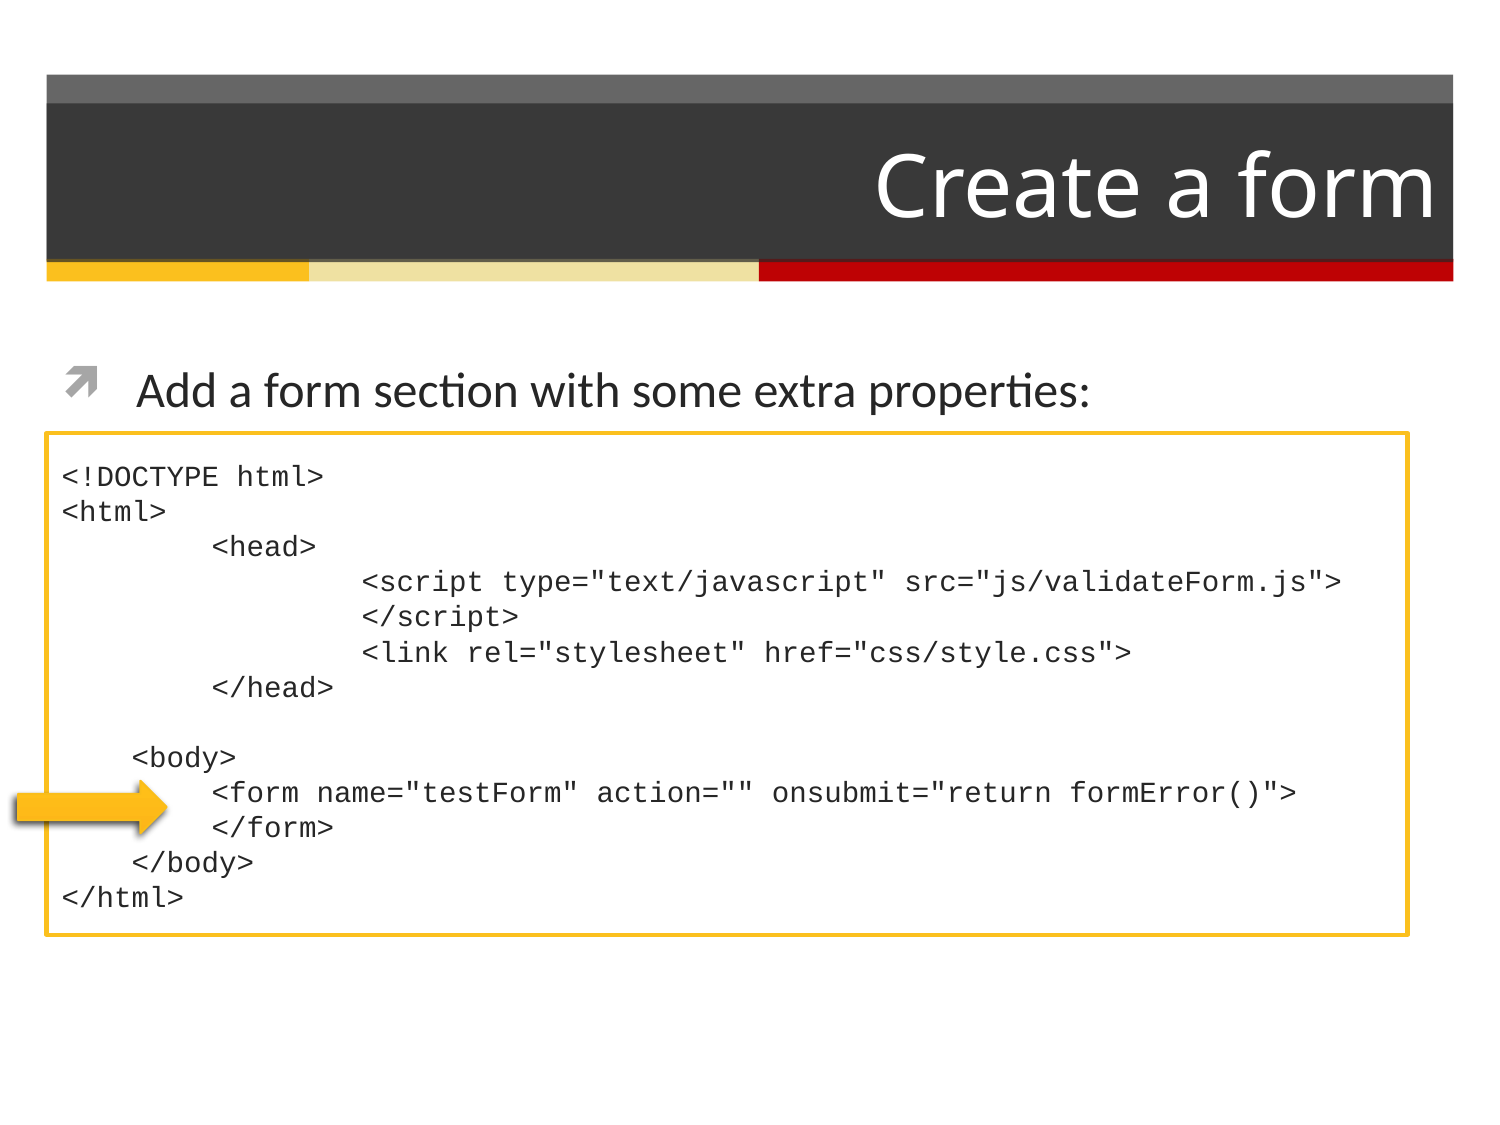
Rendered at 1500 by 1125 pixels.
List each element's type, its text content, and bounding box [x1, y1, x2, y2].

text_box [17, 779, 168, 835]
list Add a form section with some extra properties: <!DOCTYPE html> <html> <head> <script type="text/javascript" src="js/validateForm.js"> </script> <link rel="stylesheet" href="css/style.css"> </head> <body> <form name="testForm" action="" onsubmit="return formError()"> </form> </body> </html> [46, 350, 1454, 1005]
title Create a form [46, 103, 1454, 263]
text_box [44, 431, 1410, 937]
